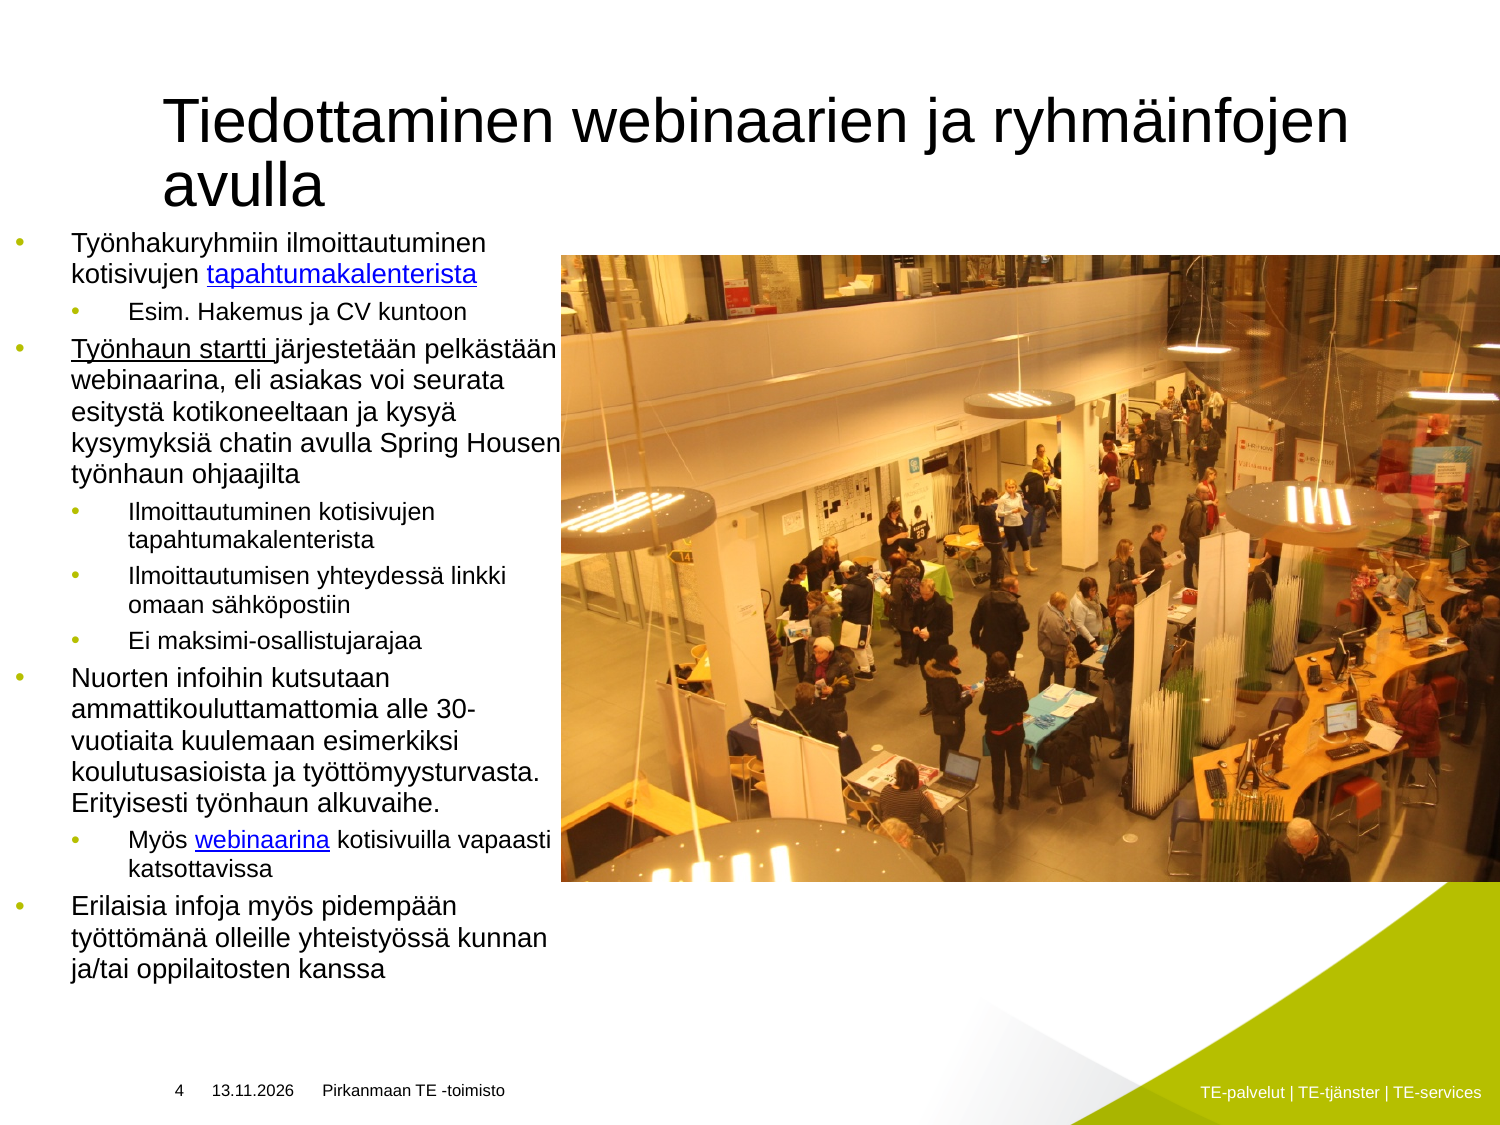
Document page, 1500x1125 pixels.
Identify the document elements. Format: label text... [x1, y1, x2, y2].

title Tiedottaminen webinaarien ja ryhmäinfojen avulla [147, 84, 1447, 253]
picture [560, 255, 1500, 1125]
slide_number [184, 1073, 322, 1106]
list Työnhakuryhmiin ilmoittautuminen kotisivujen tapahtumakalenterista Esim. Hakemus ja CV kuntoon Työnhaun startti järjestetään pelkästään webinaarina, eli asiakas voi seurata esitystä kotikoneeltaan ja kysyä kysymyksiä chatin avulla Spring Housen työnhaun ohjaajilta Ilmoittautuminen kotisivujen tapahtumakalenterista Ilmoittautumisen yhteydessä linkki omaan sähköpostiin Ei maksimi-osallistujarajaa Nuorten infoihin kutsutaan ammattikouluttamattomia alle 30-vuotiaita kuulemaan esimerkiksi koulutusasioista ja työttömyysturvasta. Erityisesti työnhaun alkuvaihe. Myös webinaarina kotisivuilla vapaasti katsottavissa Erilaisia infoja myös pidempään työttömänä olleille yhteistyössä kunnan ja/tai oppilaitosten kanssa [0, 219, 579, 1017]
footer Pirkanmaan TE -toimisto [322, 1073, 798, 1106]
slide_number 4 [123, 1073, 184, 1106]
